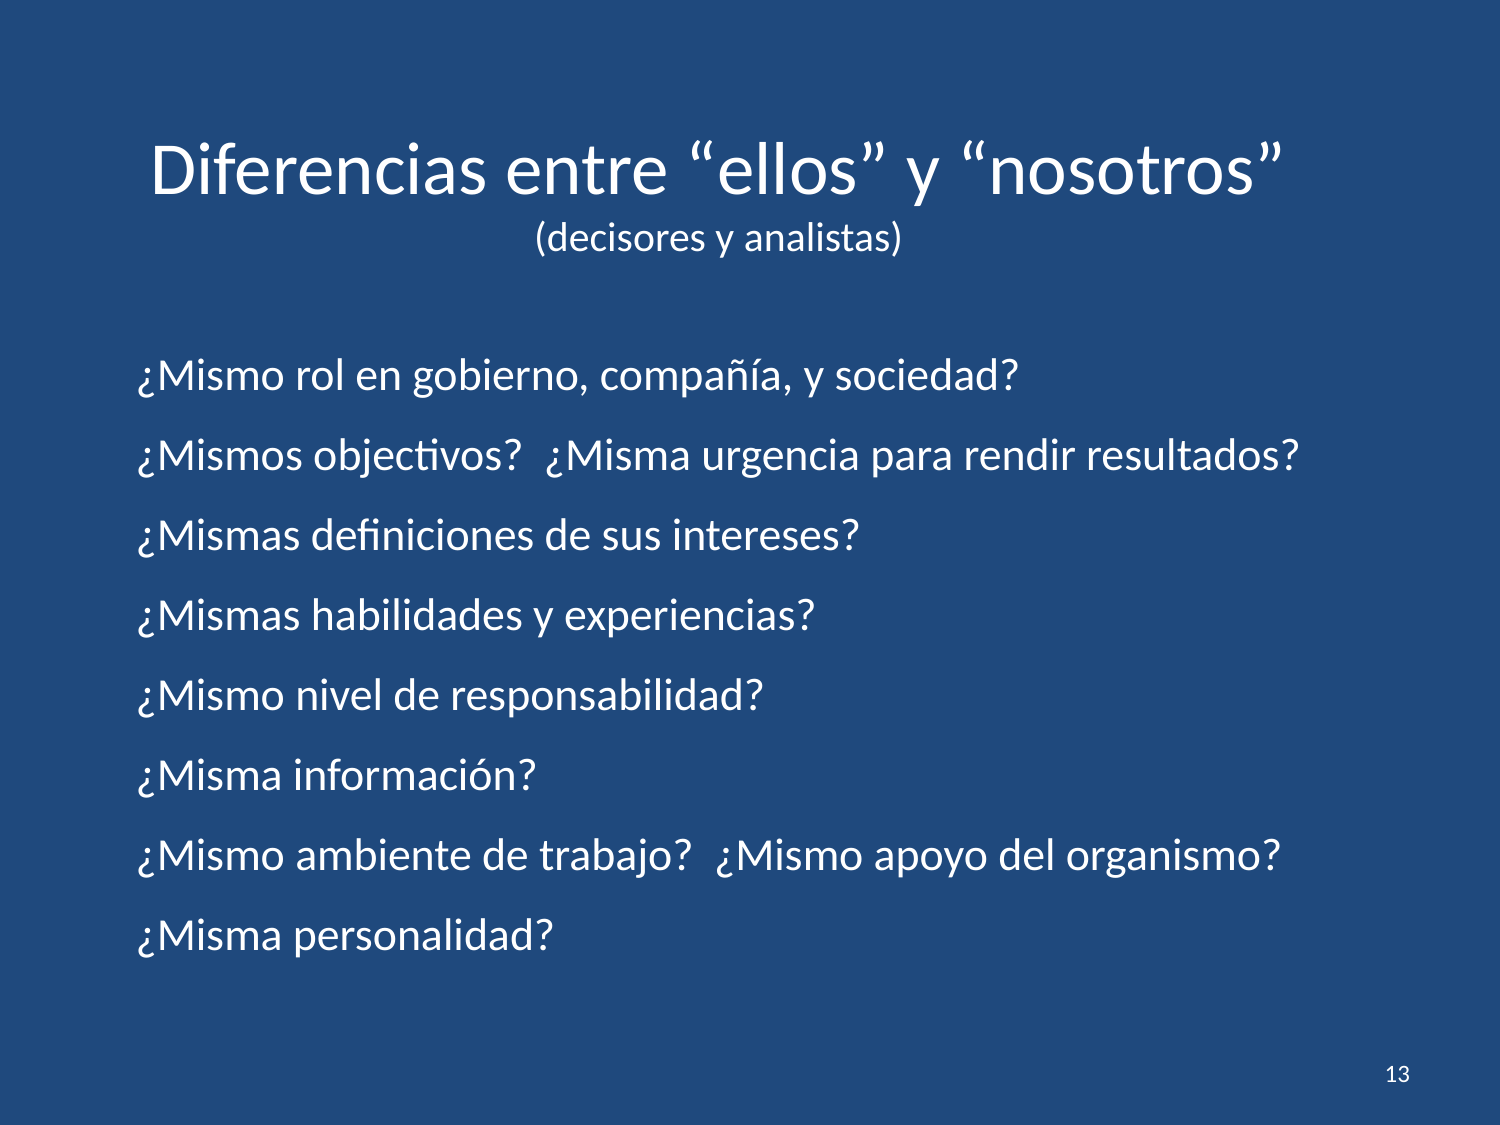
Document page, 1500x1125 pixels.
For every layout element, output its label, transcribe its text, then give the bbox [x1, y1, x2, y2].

text_box ¿Mismo rol en gobierno, compañía, y sociedad? ¿Mismos objectivos? ¿Misma urgencia para rendir resultados? ¿Mismas definiciones de sus intereses? ¿Mismas habilidades y experiencias? ¿Mismo nivel de responsabilidad? ¿Misma información? ¿Mismo ambiente de trabajo? ¿Mismo apoyo del organismo? ¿Misma personalidad? [120, 337, 1344, 967]
slide_number 13 [1074, 1042, 1425, 1103]
text_box Diferencias entre “ellos” y “nosotros” (decisores y analistas) [87, 112, 1350, 268]
